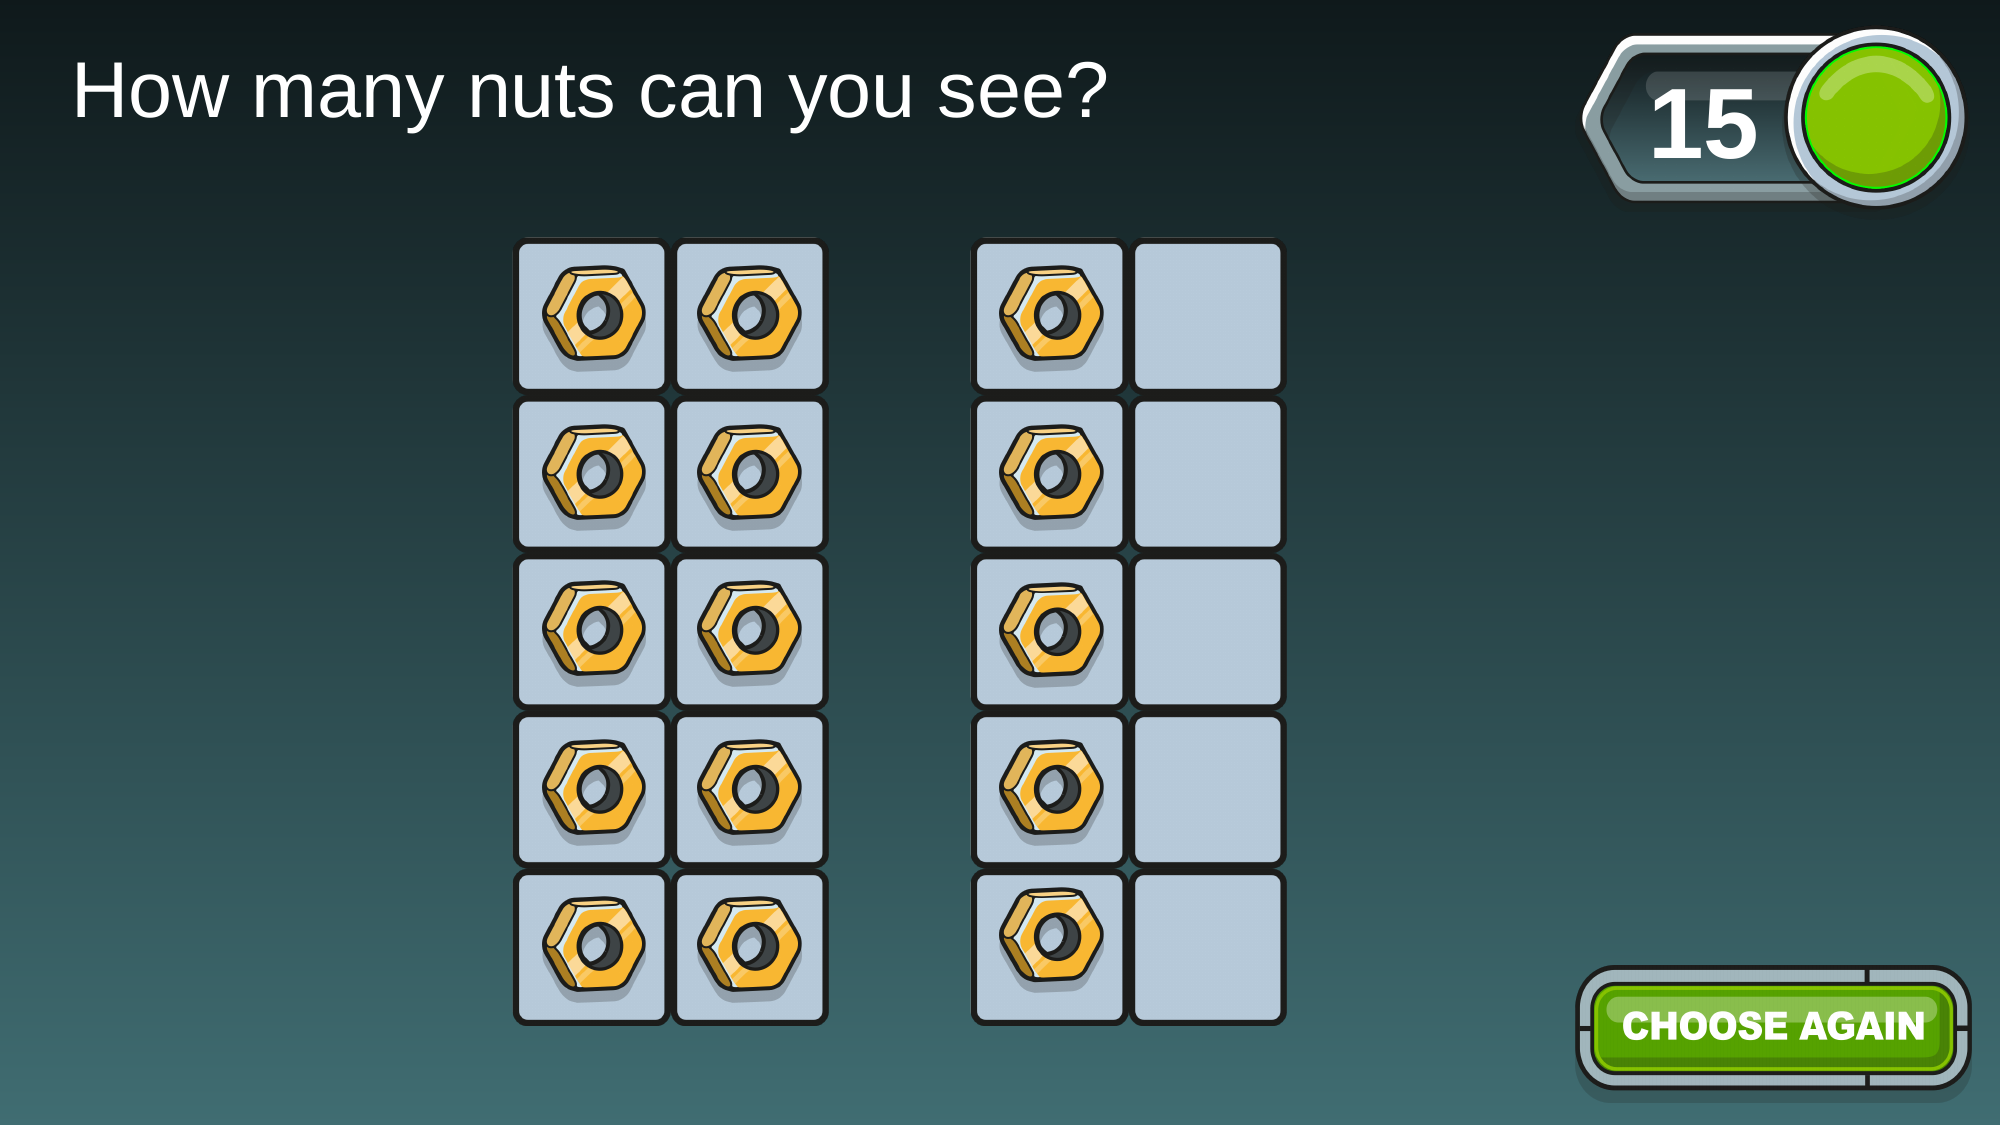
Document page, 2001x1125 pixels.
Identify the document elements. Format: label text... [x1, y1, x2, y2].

picture [276, 238, 1523, 1026]
picture [1575, 965, 1972, 1104]
picture [1575, 25, 1971, 221]
text_box How many nuts can you see? [55, 30, 1183, 182]
